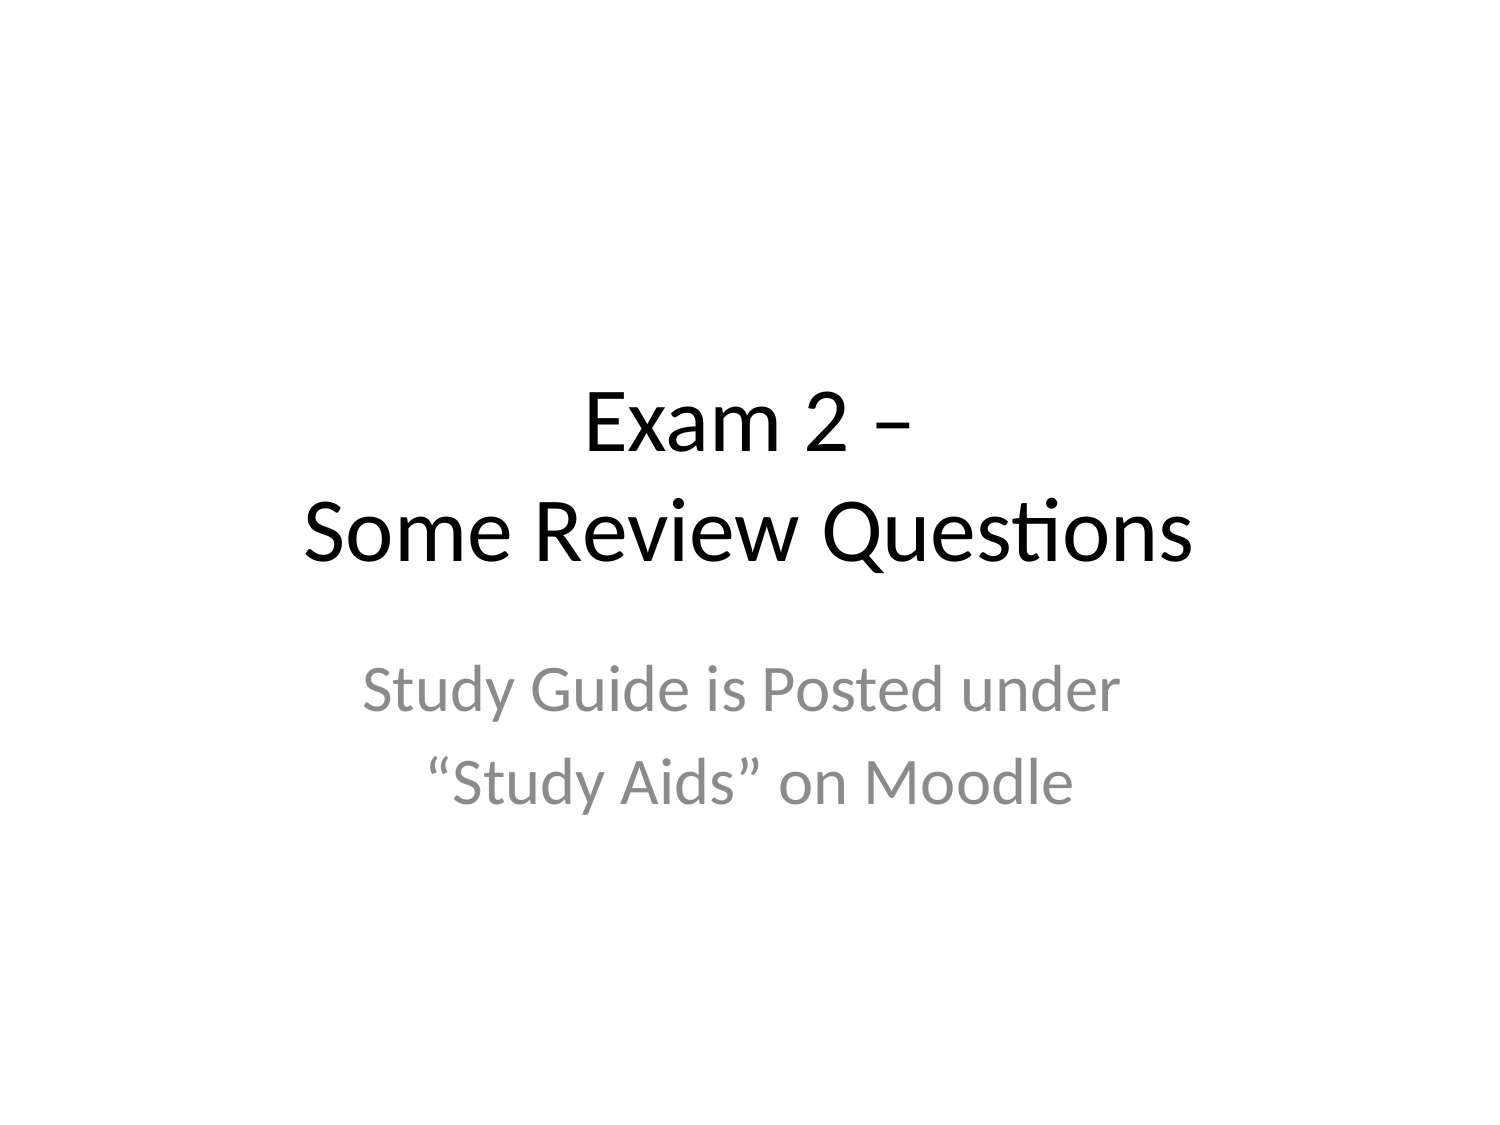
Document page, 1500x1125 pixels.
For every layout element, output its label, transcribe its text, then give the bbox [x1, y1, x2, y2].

title Exam 2 – Some Review Questions [112, 349, 1388, 591]
subtitle Study Guide is Posted under “Study Aids” on Moodle [225, 637, 1275, 925]
